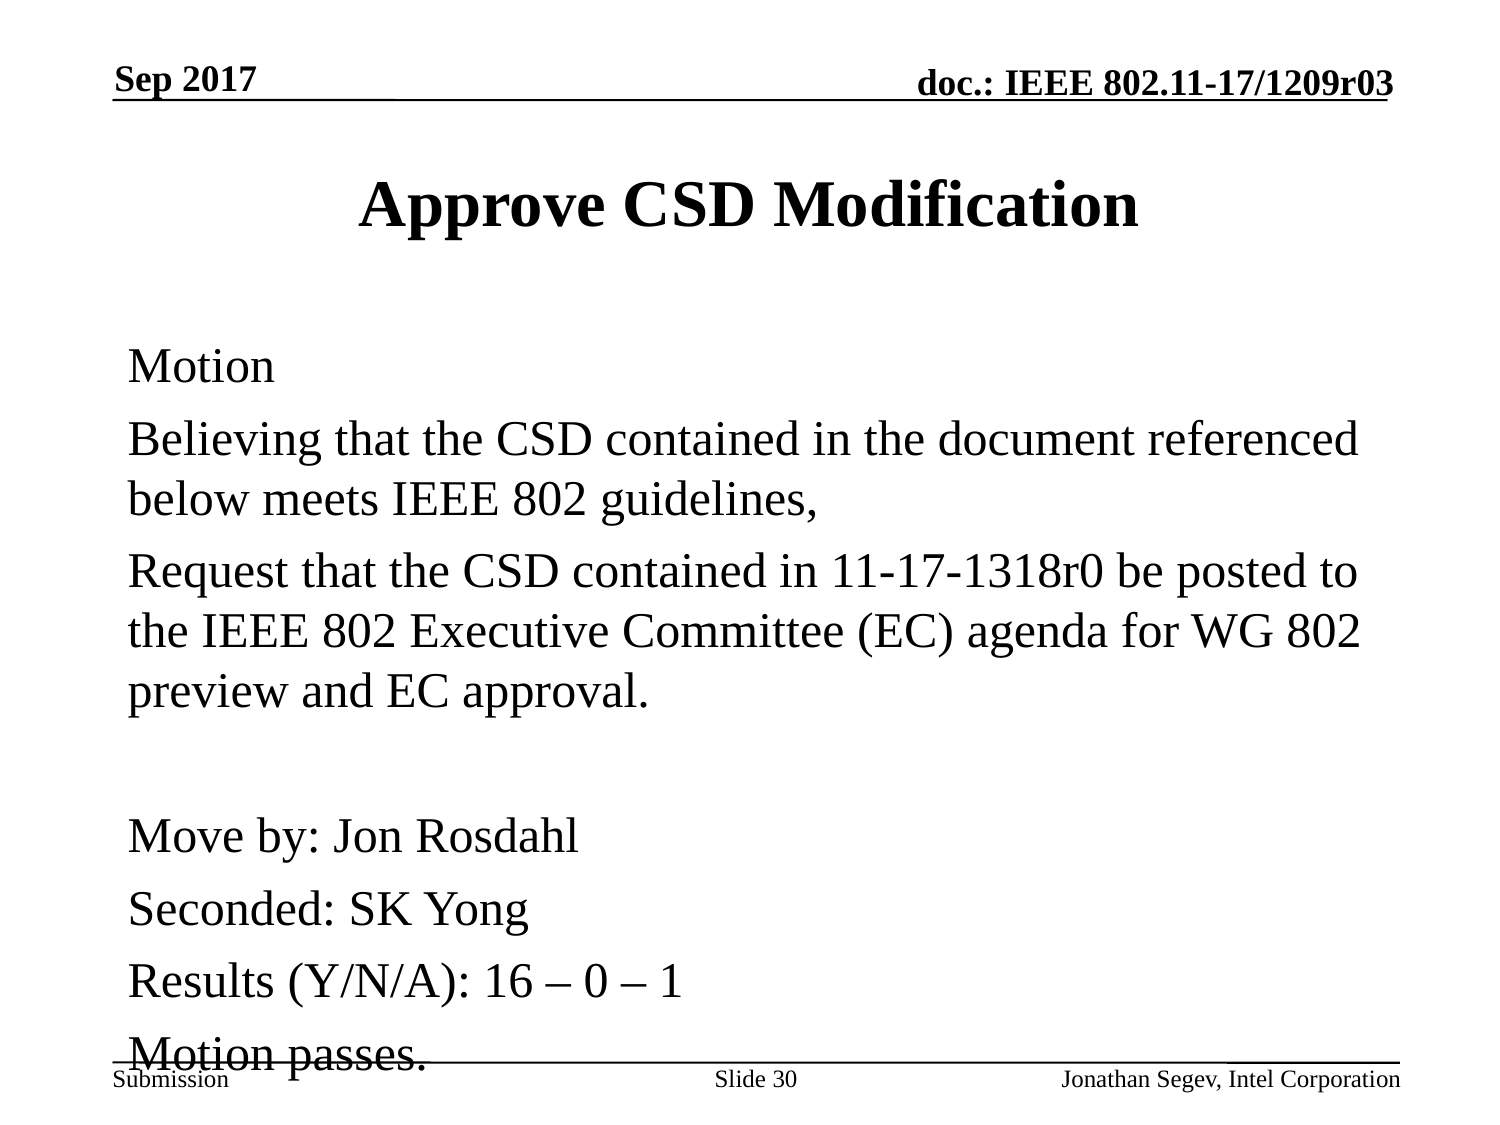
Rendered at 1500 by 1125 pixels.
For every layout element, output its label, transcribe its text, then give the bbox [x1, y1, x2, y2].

footer Jonathan Segev, Intel Corporation [878, 1061, 1402, 1093]
list Motion Believing that the CSD contained in the document referenced below meets IEEE 802 guidelines, Request that the CSD contained in 11-17-1318r0 be posted to the IEEE 802 Executive Committee (EC) agenda for WG 802 preview and EC approval. Move by: Jon Rosdahl Seconded: SK Yong Results (Y/N/A): 16 – 0 – 1 Motion passes. [112, 324, 1388, 1000]
title Approve CSD Modification [112, 112, 1388, 288]
slide_number Slide 30 [712, 1061, 800, 1123]
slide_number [114, 54, 423, 100]
